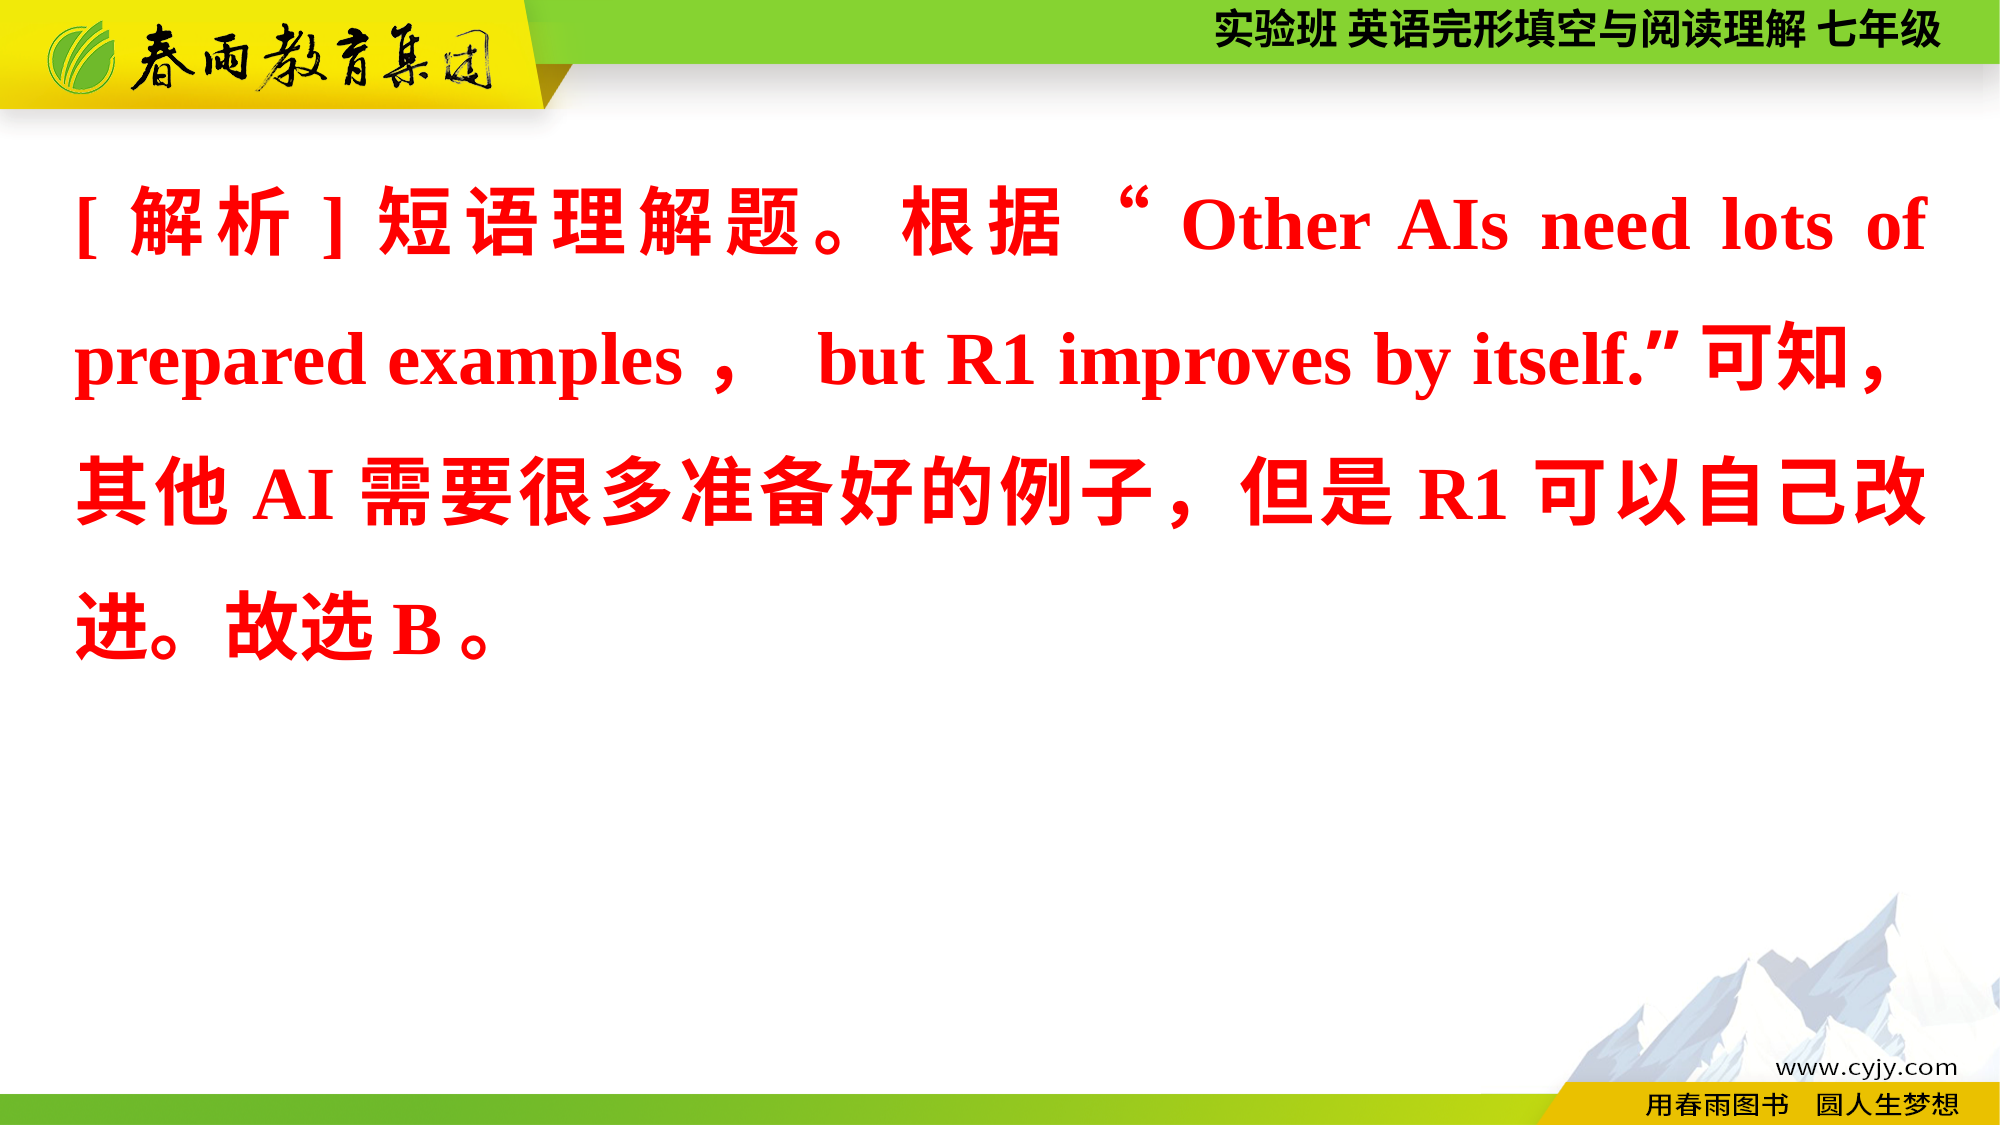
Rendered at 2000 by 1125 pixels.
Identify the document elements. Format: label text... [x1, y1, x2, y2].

list [解析]短语理解题。根据“Other AIs need lots of prepared examples， but R1 improves by itself.”可知，其他AI需要很多准备好的例子，但是R1可以自己改进。故选B。 [59, 122, 1944, 666]
picture [0, 0, 2000, 1125]
